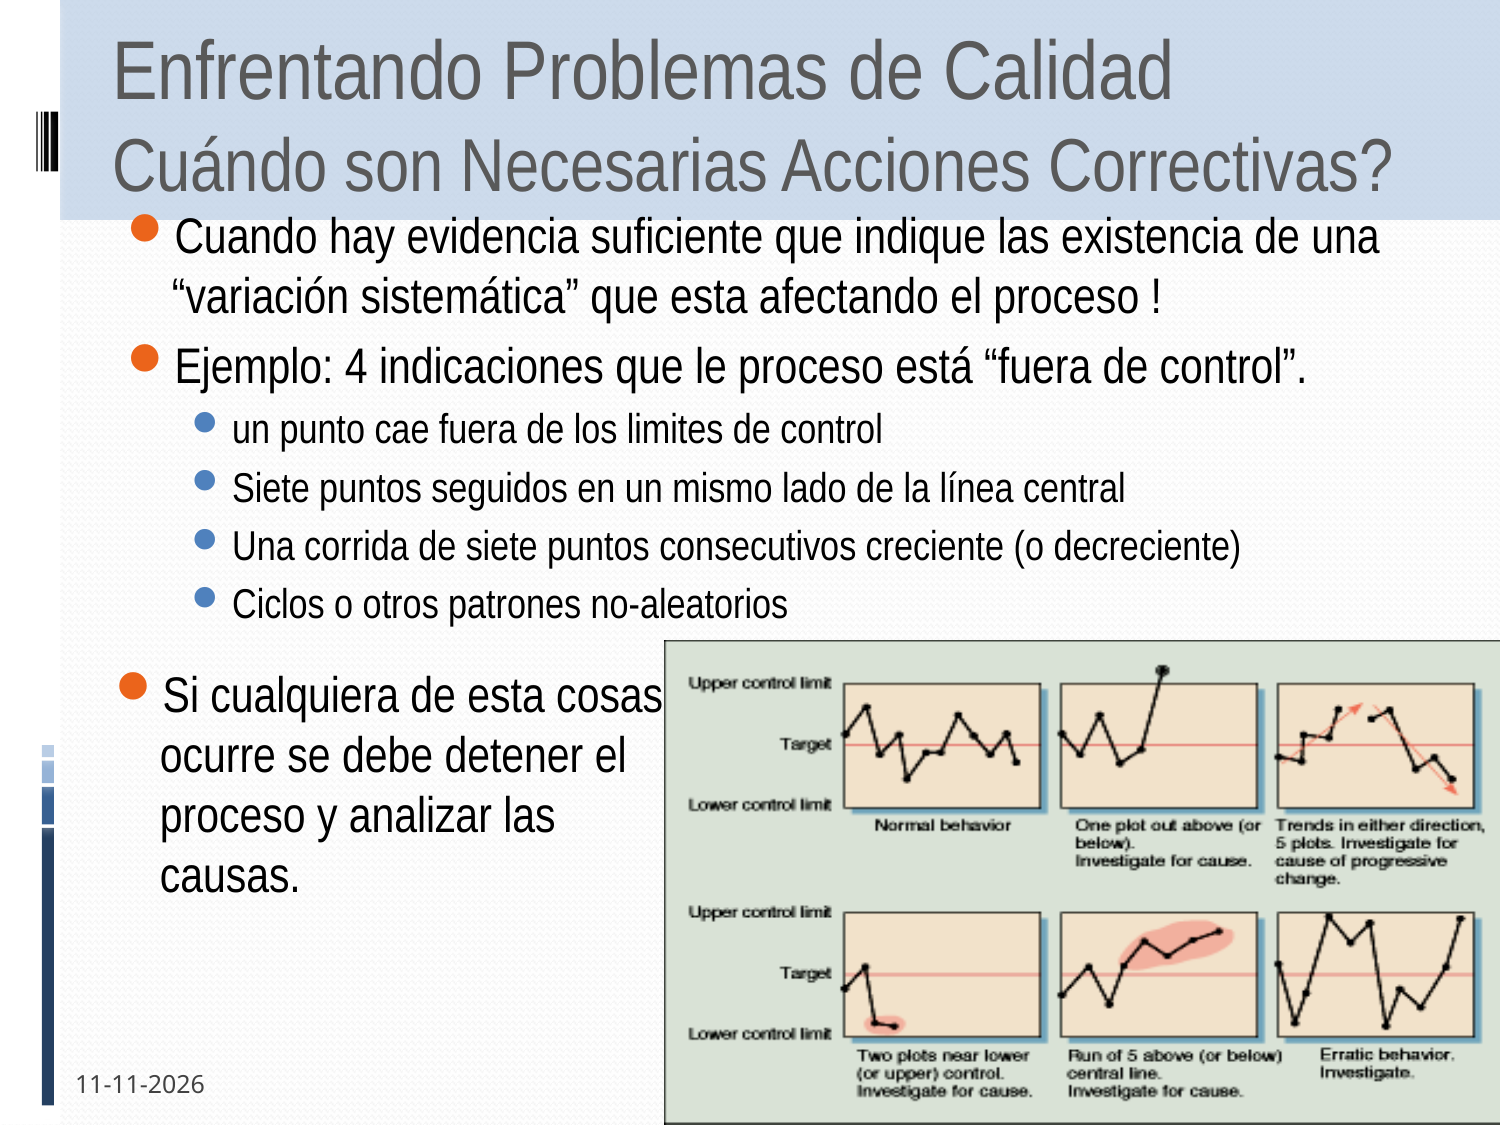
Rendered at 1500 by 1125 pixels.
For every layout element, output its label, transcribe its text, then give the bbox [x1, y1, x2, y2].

title Enfrentando Problemas de Calidad Cuándo son Necesarias Acciones Correctivas? [111, 18, 1436, 207]
list Cuando hay evidencia suficiente que indique las existencia de una “variación sistemática” que esta afectando el proceso ! Ejemplo: 4 indicaciones que le proceso está “fuera de control”. un punto cae fuera de los limites de control Siete puntos seguidos en un mismo lado de la línea central Una corrida de siete puntos consecutivos creciente (o decreciente) Ciclos o otros patrones no-aleatorios [111, 196, 1424, 654]
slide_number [75, 1042, 100, 1103]
text_box Si cualquiera de esta cosas ocurre se debe detener el proceso y analizar las causas. [100, 654, 659, 1106]
picture [664, 640, 1500, 1125]
